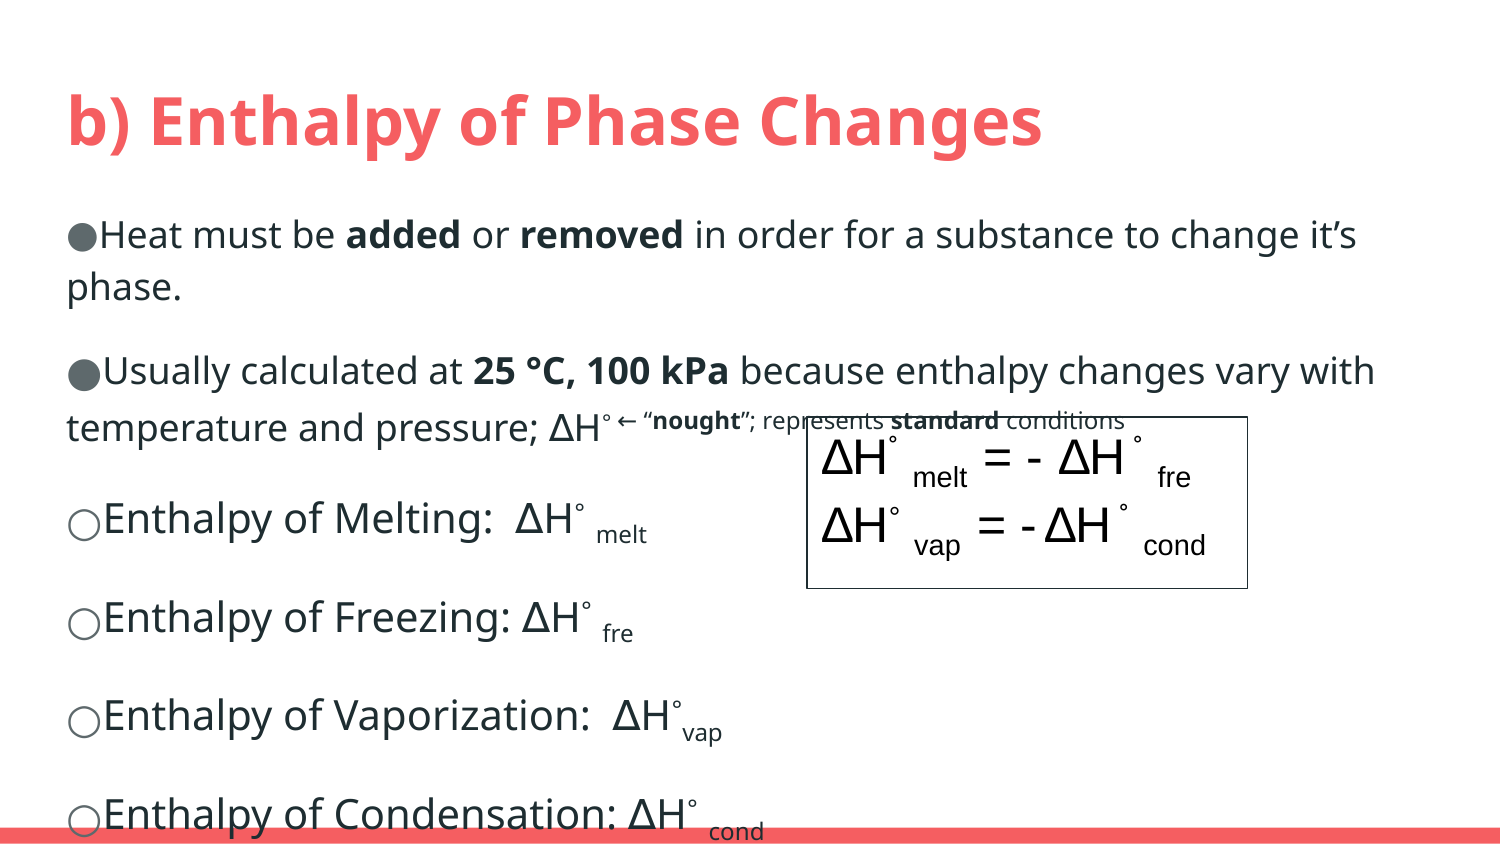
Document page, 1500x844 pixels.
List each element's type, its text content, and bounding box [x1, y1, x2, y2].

list Heat must be added or removed in order for a substance to change it’s phase. Usually calculated at 25 °C, 100 kPa because enthalpy changes vary with temperature and pressure; ∆H° ← “nought”; represents standard conditions Enthalpy of Melting: ∆H° melt Enthalpy of Freezing: ∆H° fre Enthalpy of Vaporization: ∆H°vap Enthalpy of Condensation: ∆H° cond [51, 189, 1449, 750]
title b) Enthalpy of Phase Changes [51, 64, 1449, 167]
text_box ∆H˚ melt = - ∆H ˚ fre ∆H° vap = - ∆H ˚ cond [807, 416, 1248, 589]
